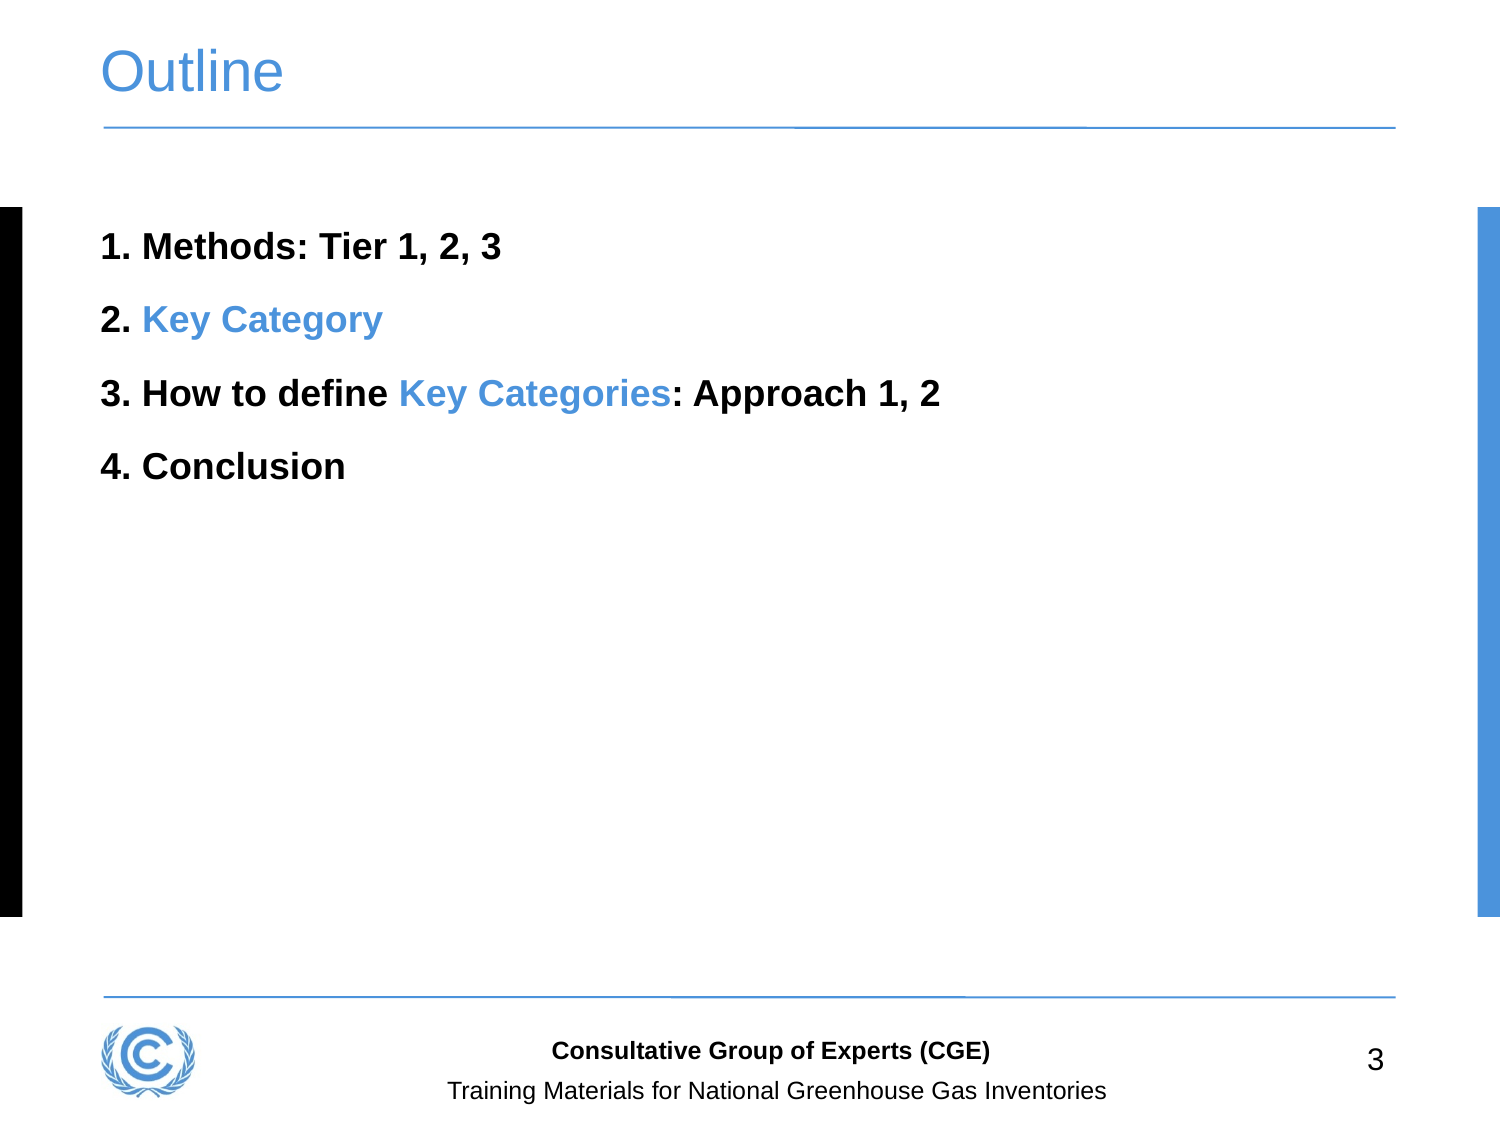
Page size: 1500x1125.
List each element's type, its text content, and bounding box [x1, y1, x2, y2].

picture [101, 1001, 209, 1108]
title Outline [100, 48, 1451, 126]
text_box 3 [1352, 1032, 1400, 1085]
text_box Consultative Group of Experts (CGE) [536, 1027, 1046, 1068]
list 1. Methods: Tier 1, 2, 3 2. Key Category 3. How to define Key Categories: Approach 1, 2 4. Conclusion [100, 208, 1353, 785]
text_box Training Materials for National Greenhouse Gas Inventories [432, 1067, 1291, 1097]
